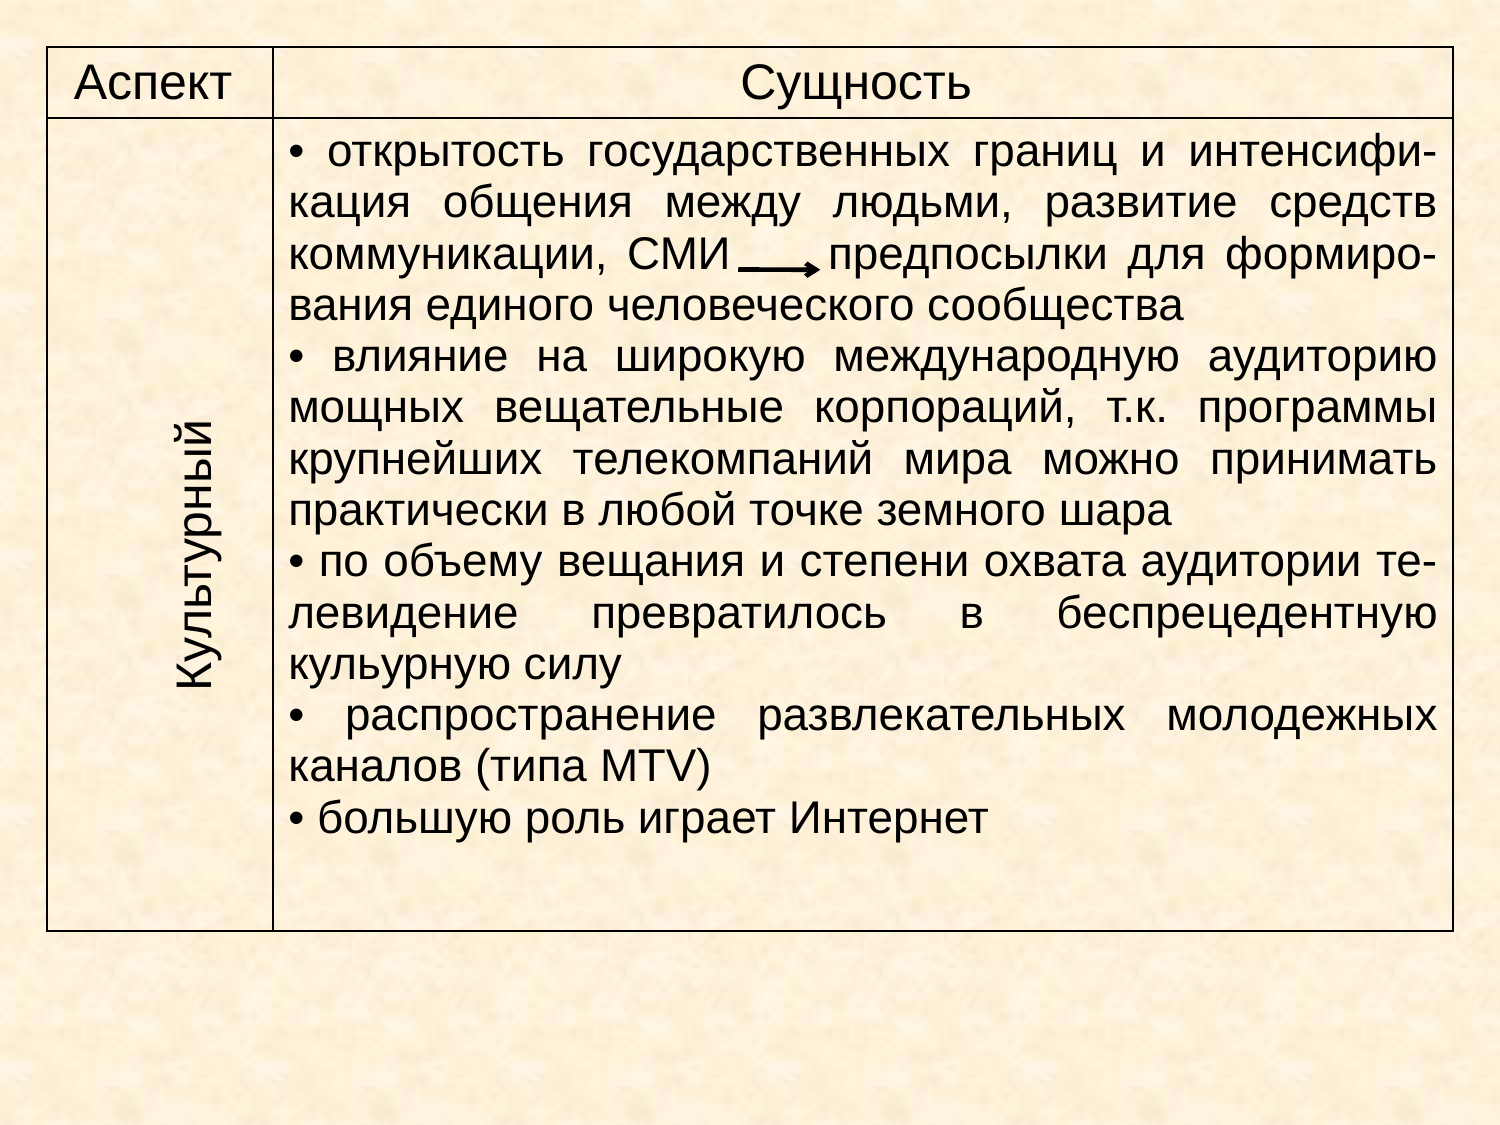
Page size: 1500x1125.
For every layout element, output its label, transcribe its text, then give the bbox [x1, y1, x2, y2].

table_header Аспект [48, 48, 272, 117]
picture [0, 0, 1500, 1125]
table_cell открытость государственных границ и интенсифи-кация общения между людьми, развитие средств коммуникации, СМИ предпосылки для формиро-вания единого человеческого сообщества влияние на широкую международную аудиторию мощных вещательные корпораций, т.к. программы крупнейших телекомпаний мира можно принимать практически в любой точке земного шара по объему вещания и степени охвата аудитории те-левидение превратилось в беспрецедентную кульурную силу распространение развлекательных молодежных каналов (типа MTV) большую роль играет Интернет [274, 119, 1452, 930]
table_header Сущность [274, 48, 1452, 117]
table_cell Культурный [48, 119, 272, 930]
